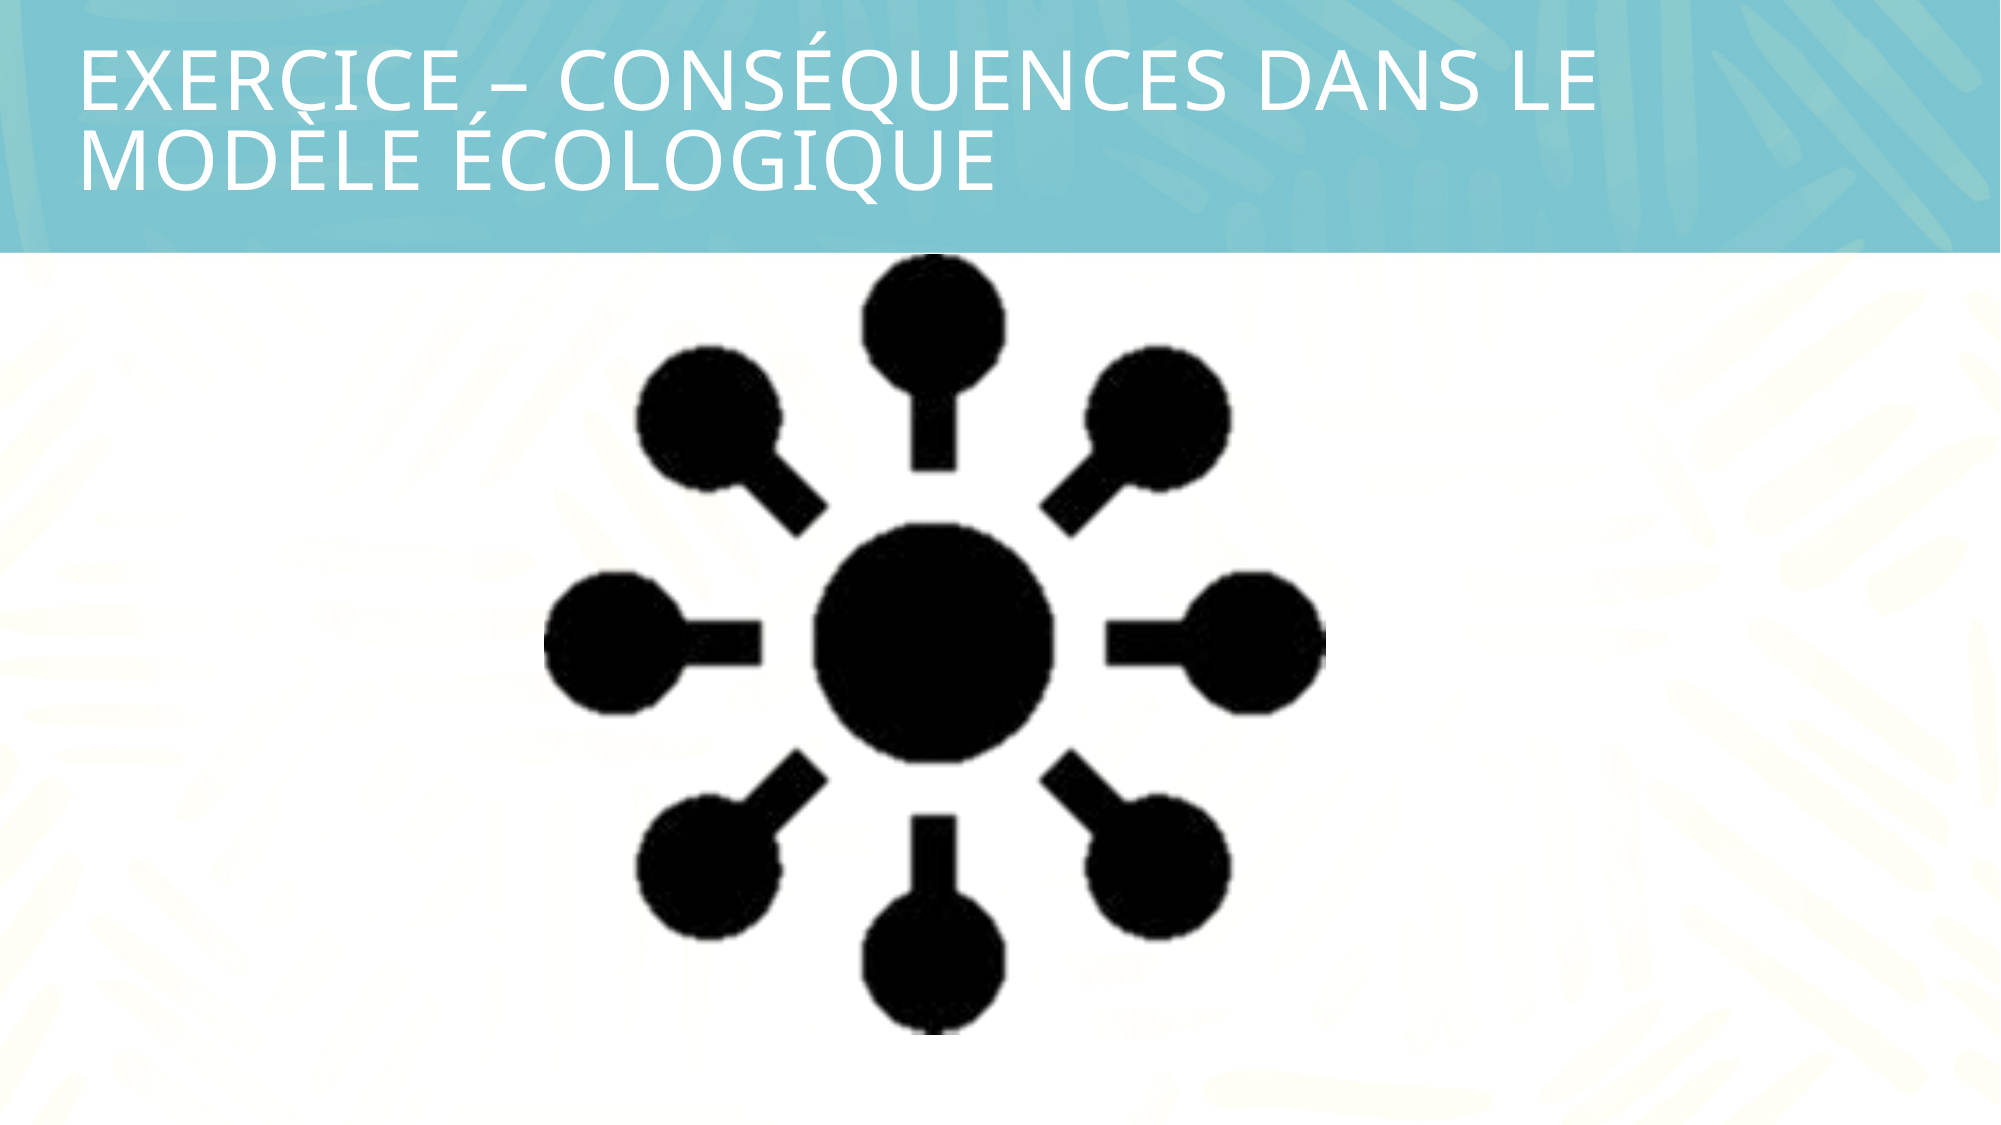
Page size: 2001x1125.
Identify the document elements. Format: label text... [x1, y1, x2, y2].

picture [0, 0, 2000, 1125]
title Exercice – Conséquences dans le modèle écologique [61, 33, 1938, 220]
